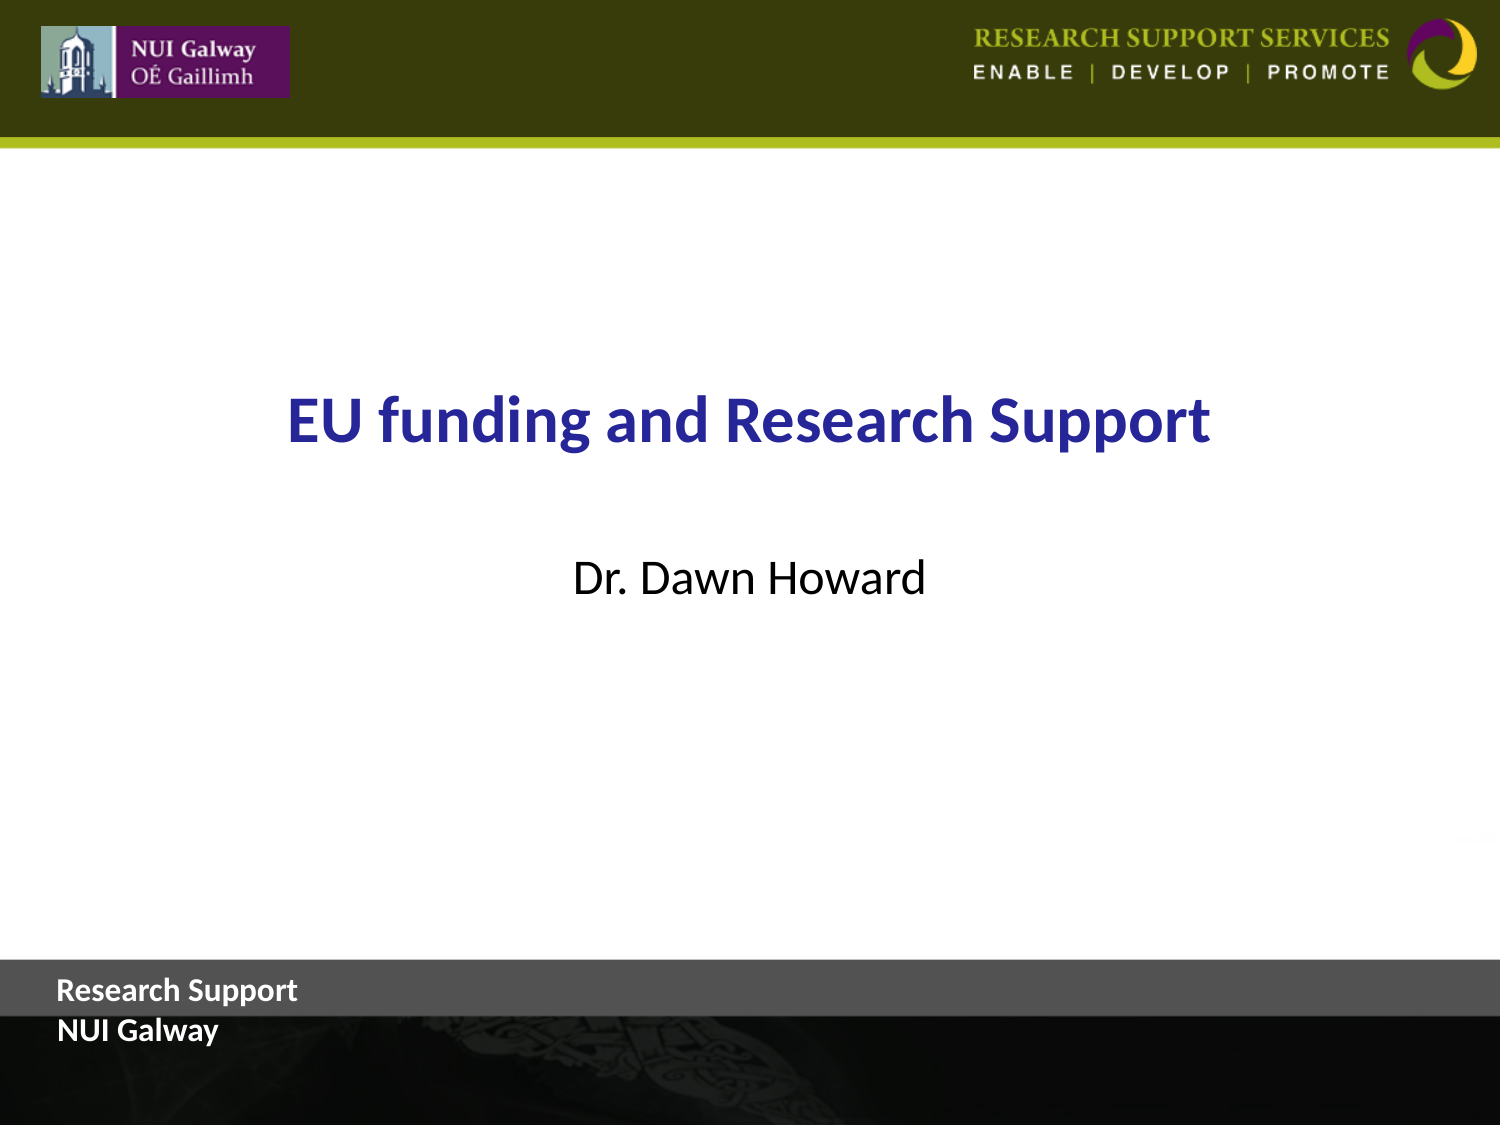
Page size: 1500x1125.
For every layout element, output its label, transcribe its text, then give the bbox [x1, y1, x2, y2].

picture [0, 138, 1500, 959]
text_box Research Support NUI Galway [0, 959, 1500, 1125]
list EU funding and Research Support Dr. Dawn Howard [99, 373, 1401, 563]
picture [974, 18, 1477, 91]
text_box [0, 0, 1500, 138]
picture [40, 26, 290, 98]
